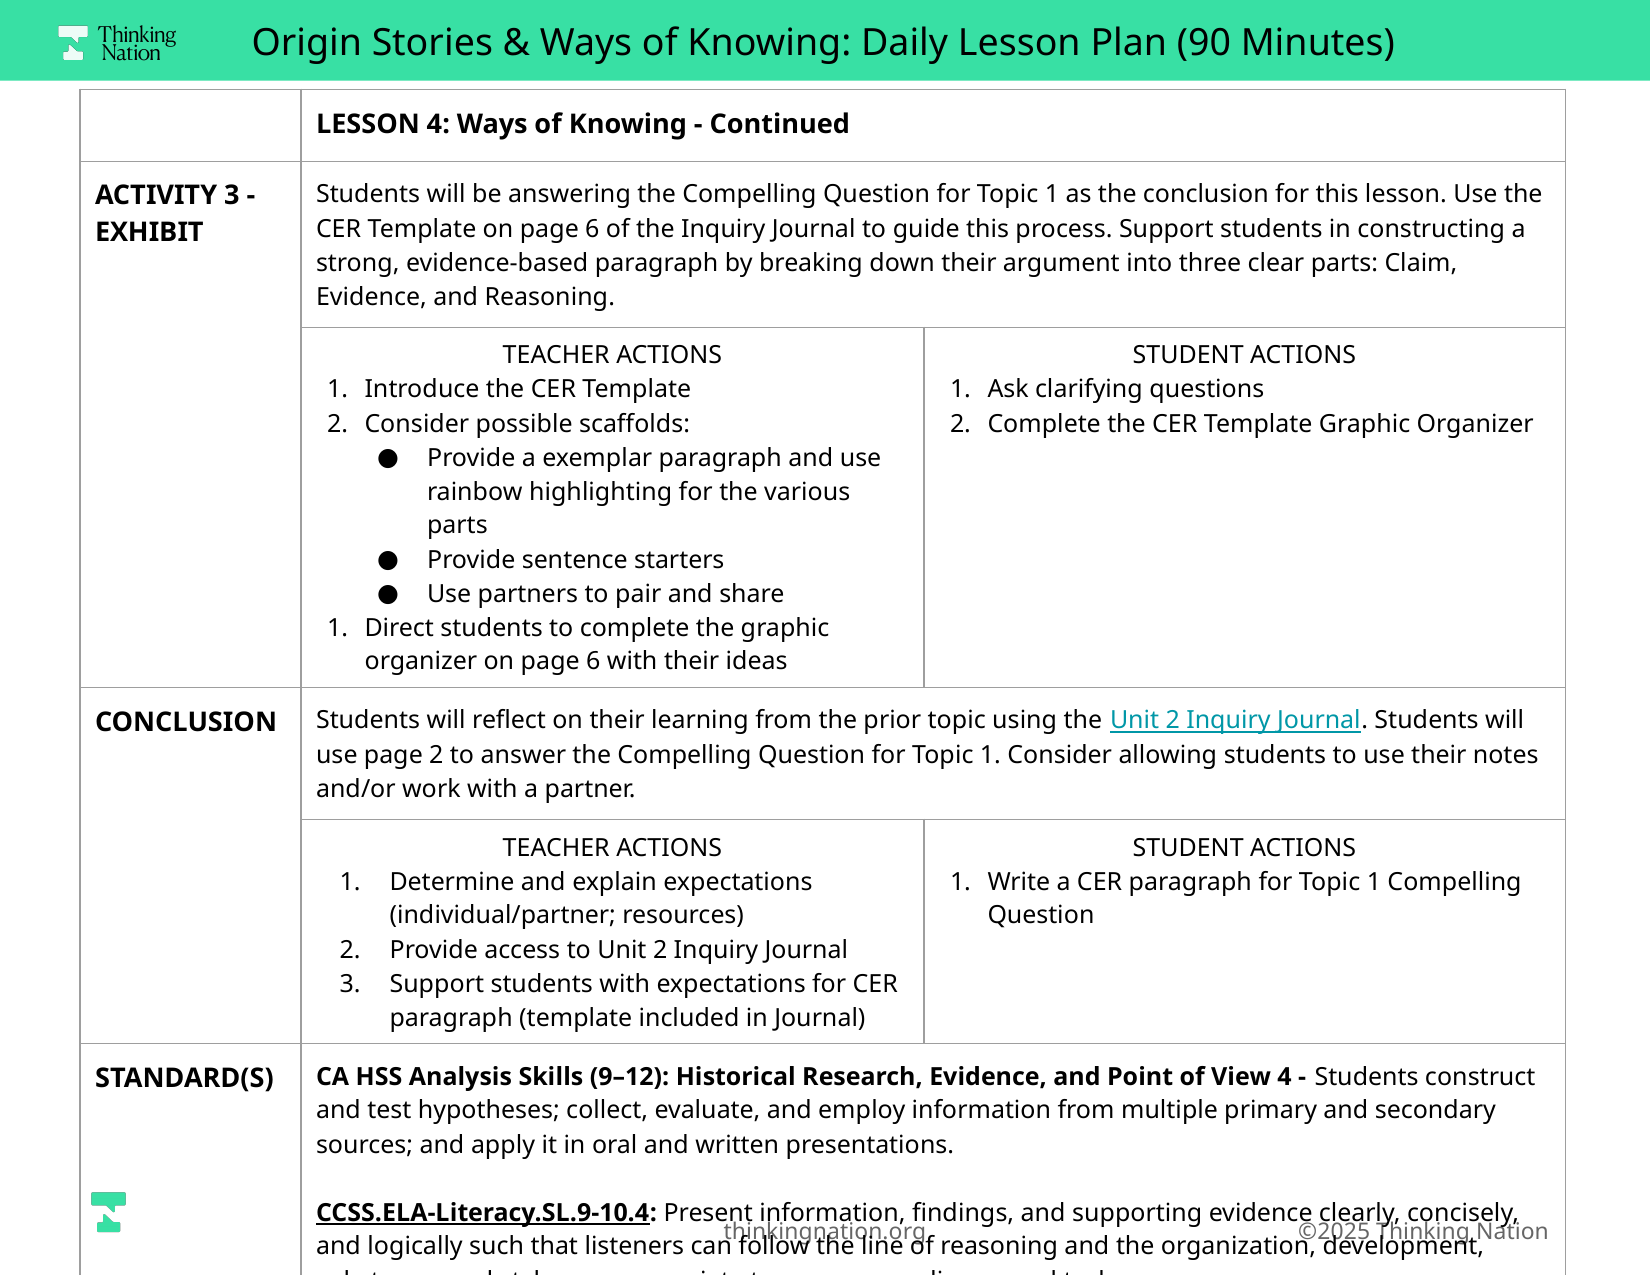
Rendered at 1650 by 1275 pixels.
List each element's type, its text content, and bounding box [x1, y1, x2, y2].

table_cell Students will be answering the Compelling Question for Topic 1 as the conclusion for this lesson. Use the CER Template on page 6 of the Inquiry Journal to guide this process. Support students in constructing a strong, evidence-based paragraph by breaking down their argument into three clear parts: Claim, Evidence, and Reasoning. [302, 162, 1565, 327]
table_header [81, 90, 300, 161]
table_cell TEACHER ACTIONS Determine and explain expectations (individual/partner; resources) Provide access to Unit 2 Inquiry Journal Support students with expectations for CER paragraph (template included in Journal) [302, 820, 923, 1043]
table_cell STUDENT ACTIONS Ask clarifying questions Complete the CER Template Graphic Organizer [925, 328, 1565, 687]
table_cell CA HSS Analysis Skills (9–12): Historical Research, Evidence, and Point of View 4 - Students construct and test hypotheses; collect, evaluate, and employ information from multiple primary and secondary sources; and apply it in oral and written presentations. CCSS.ELA-Literacy.SL.9-10.4: Present information, findings, and supporting evidence clearly, concisely, and logically such that listeners can follow the line of reasoning and the organization, development, substance, and style are appropriate to purpose, audience, and task. [302, 1044, 1565, 1275]
table_cell ACTIVITY 3 - EXHIBIT [81, 162, 300, 687]
table_header LESSON 4: Ways of Knowing - Continued [302, 90, 1565, 161]
text_box Origin Stories & Ways of Knowing: Daily Lesson Plan (90 Minutes) [0, 0, 1650, 81]
table_cell STANDARD(S) [81, 1044, 300, 1275]
table_cell CONCLUSION [81, 688, 300, 1043]
table_cell Students will reflect on their learning from the prior topic using the Unit 2 Inquiry Journal. Students will use page 2 to answer the Compelling Question for Topic 1. Consider allowing students to use their notes and/or work with a partner. [302, 688, 1565, 819]
table_cell TEACHER ACTIONS Introduce the CER Template Consider possible scaffolds: Provide a exemplar paragraph and use rainbow highlighting for the various parts Provide sentence starters Use partners to pair and share Direct students to complete the graphic organizer on page 6 with their ideas [302, 328, 923, 687]
picture [80, 1184, 136, 1240]
table_cell STUDENT ACTIONS Write a CER paragraph for Topic 1 Compelling Question [925, 820, 1565, 1043]
picture [45, 14, 180, 71]
